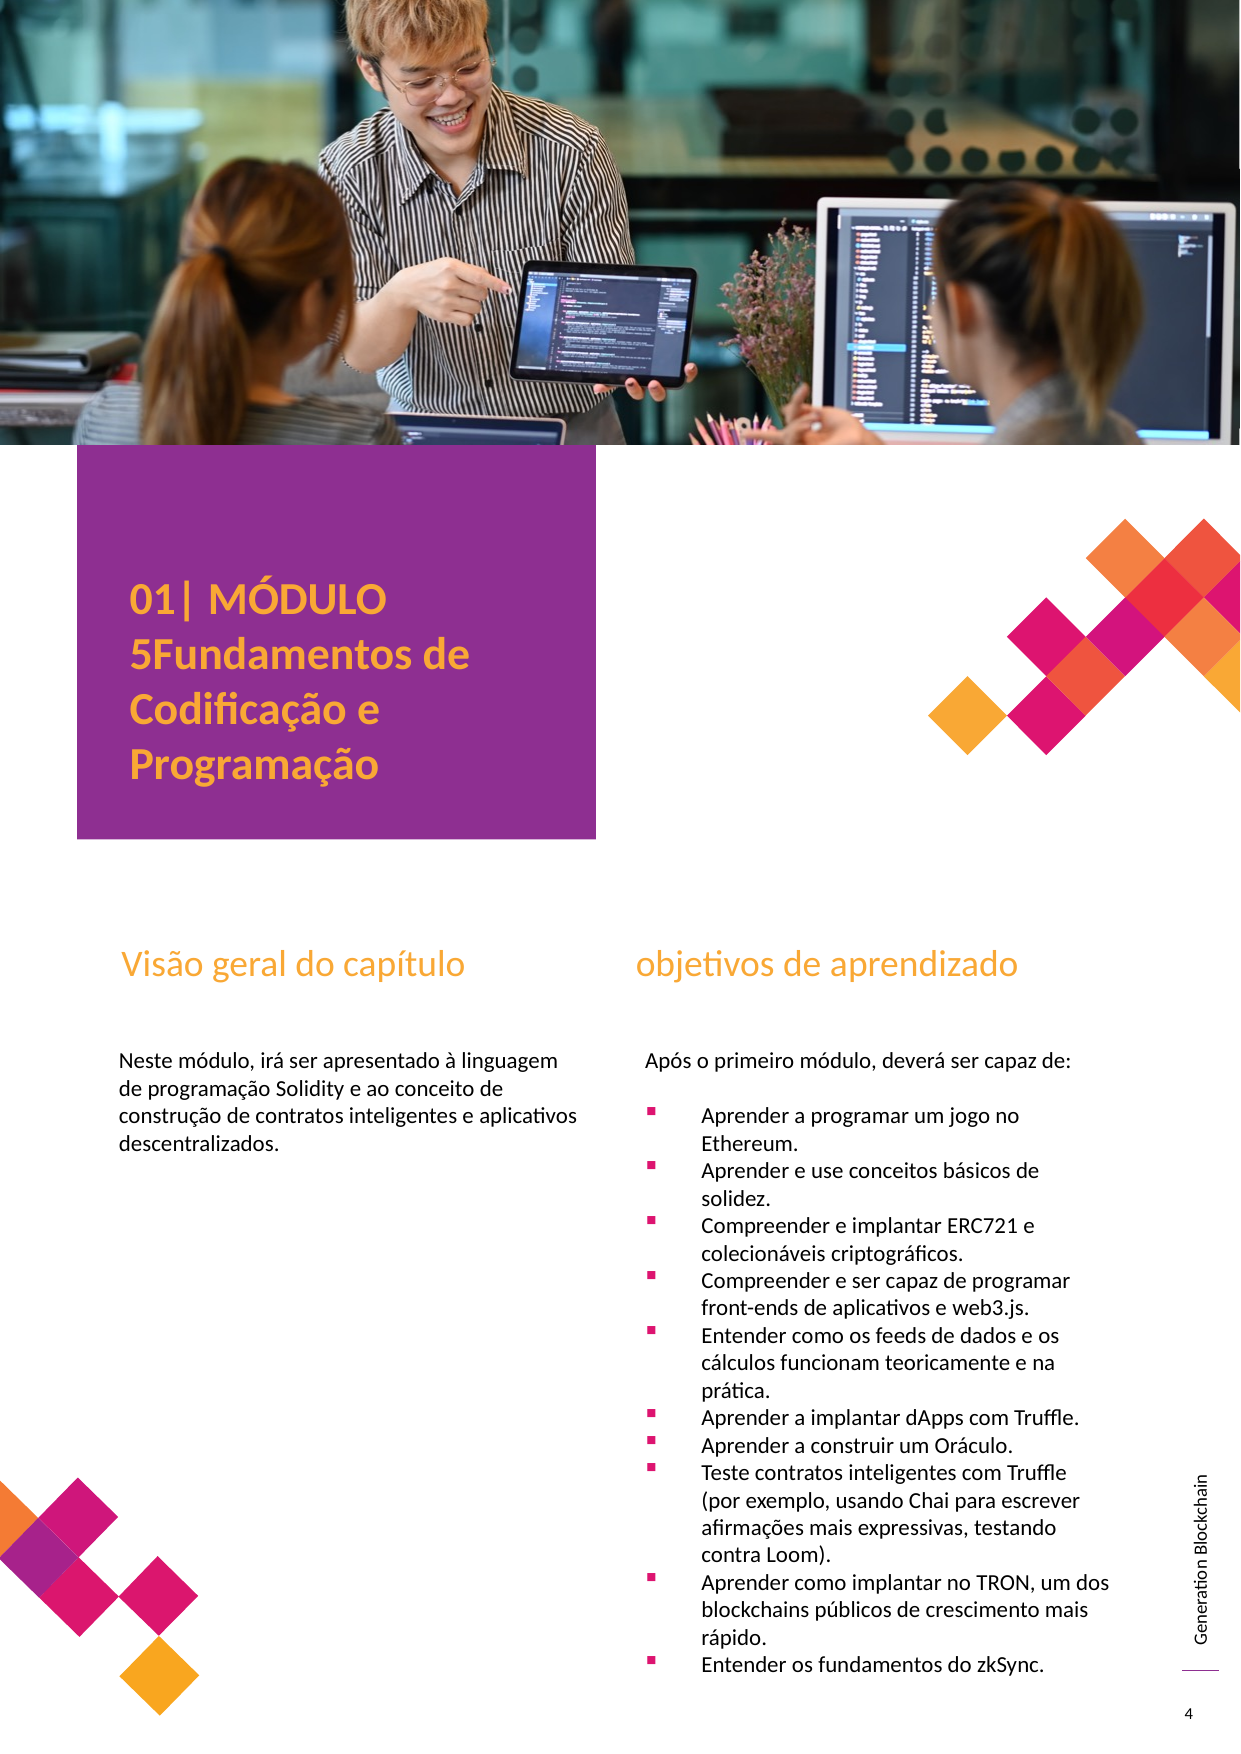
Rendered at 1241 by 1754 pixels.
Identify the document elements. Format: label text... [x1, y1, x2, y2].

slide_number 120 [1169, 1674, 1231, 1751]
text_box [0, 1489, 199, 1704]
list Após o primeiro módulo, deverá ser capaz de: Aprender a programar um jogo no Ethereum. Aprender e use conceitos básicos de solidez. Compreender e implantar ERC721 e colecionáveis ​​criptográficos. Compreender e ser capaz de programar front-ends de aplicativos e web3.js. Entender como os feeds de dados e os cálculos funcionam teoricamente e na prática. Aprender a implantar dApps com Truffle. Aprender a construir um Oráculo. Teste contratos inteligentes com Truffle (por exemplo, usando Chai para escrever afirmações mais expressivas, testando contra Loom). Aprender como implantar no TRON, um dos blockchains públicos de crescimento mais rápido. Entender os fundamentos do zkSync. [630, 1038, 1126, 1614]
list Neste módulo, irá ser apresentado à linguagem de programação Solidity e ao conceito de construção de contratos inteligentes e aplicativos descentralizados. [104, 1038, 600, 1285]
text_box objetivos de aprendizado [621, 931, 1117, 1002]
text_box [939, 518, 1241, 756]
list 01| MÓDULO 5Fundamentos de Codificação e Programação [114, 561, 590, 849]
picture [0, 0, 1241, 445]
text_box Visão geral do capítulo [106, 931, 602, 1002]
